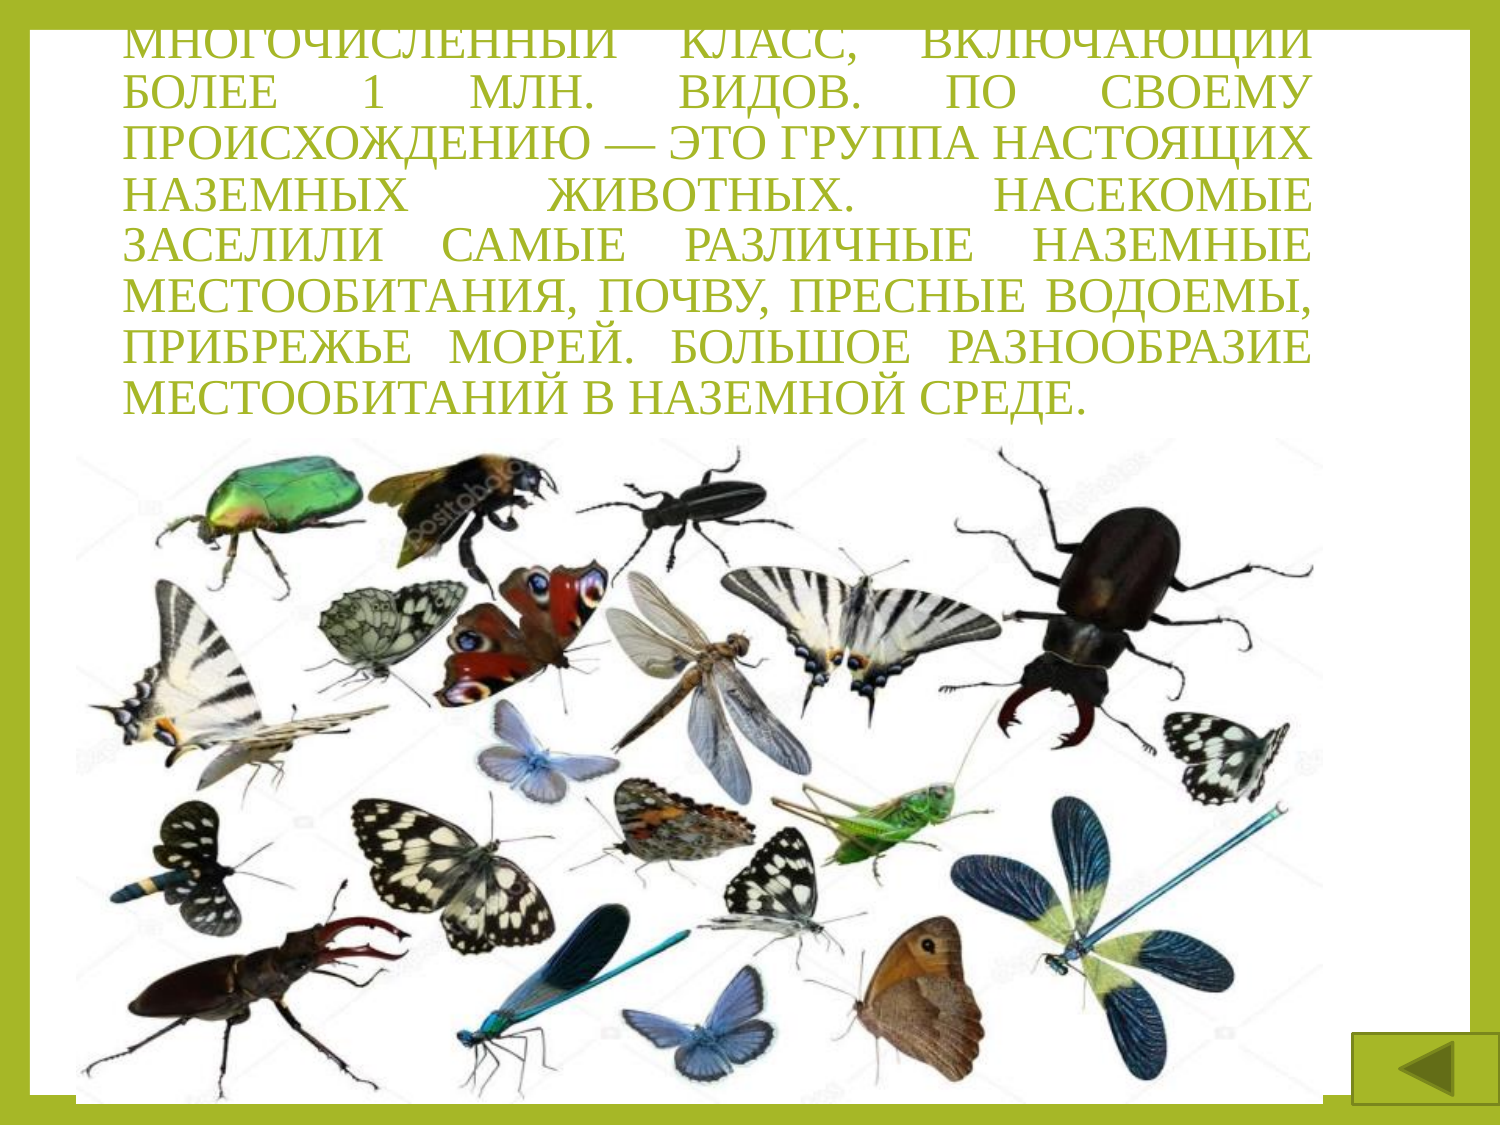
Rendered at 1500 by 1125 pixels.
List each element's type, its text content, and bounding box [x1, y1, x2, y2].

picture [76, 438, 1324, 1104]
text_box [1351, 1032, 1500, 1106]
title Насекомые - самый многочисленный класс, включающий более 1 млн. видов. По своему происхождению — это группа настоящих наземных животных. Насекомые заселили самые различные наземные местообитания, почву, пресные водоемы, прибрежье морей. Большое разнообразие местообитаний в наземной среде. [107, 19, 1329, 433]
